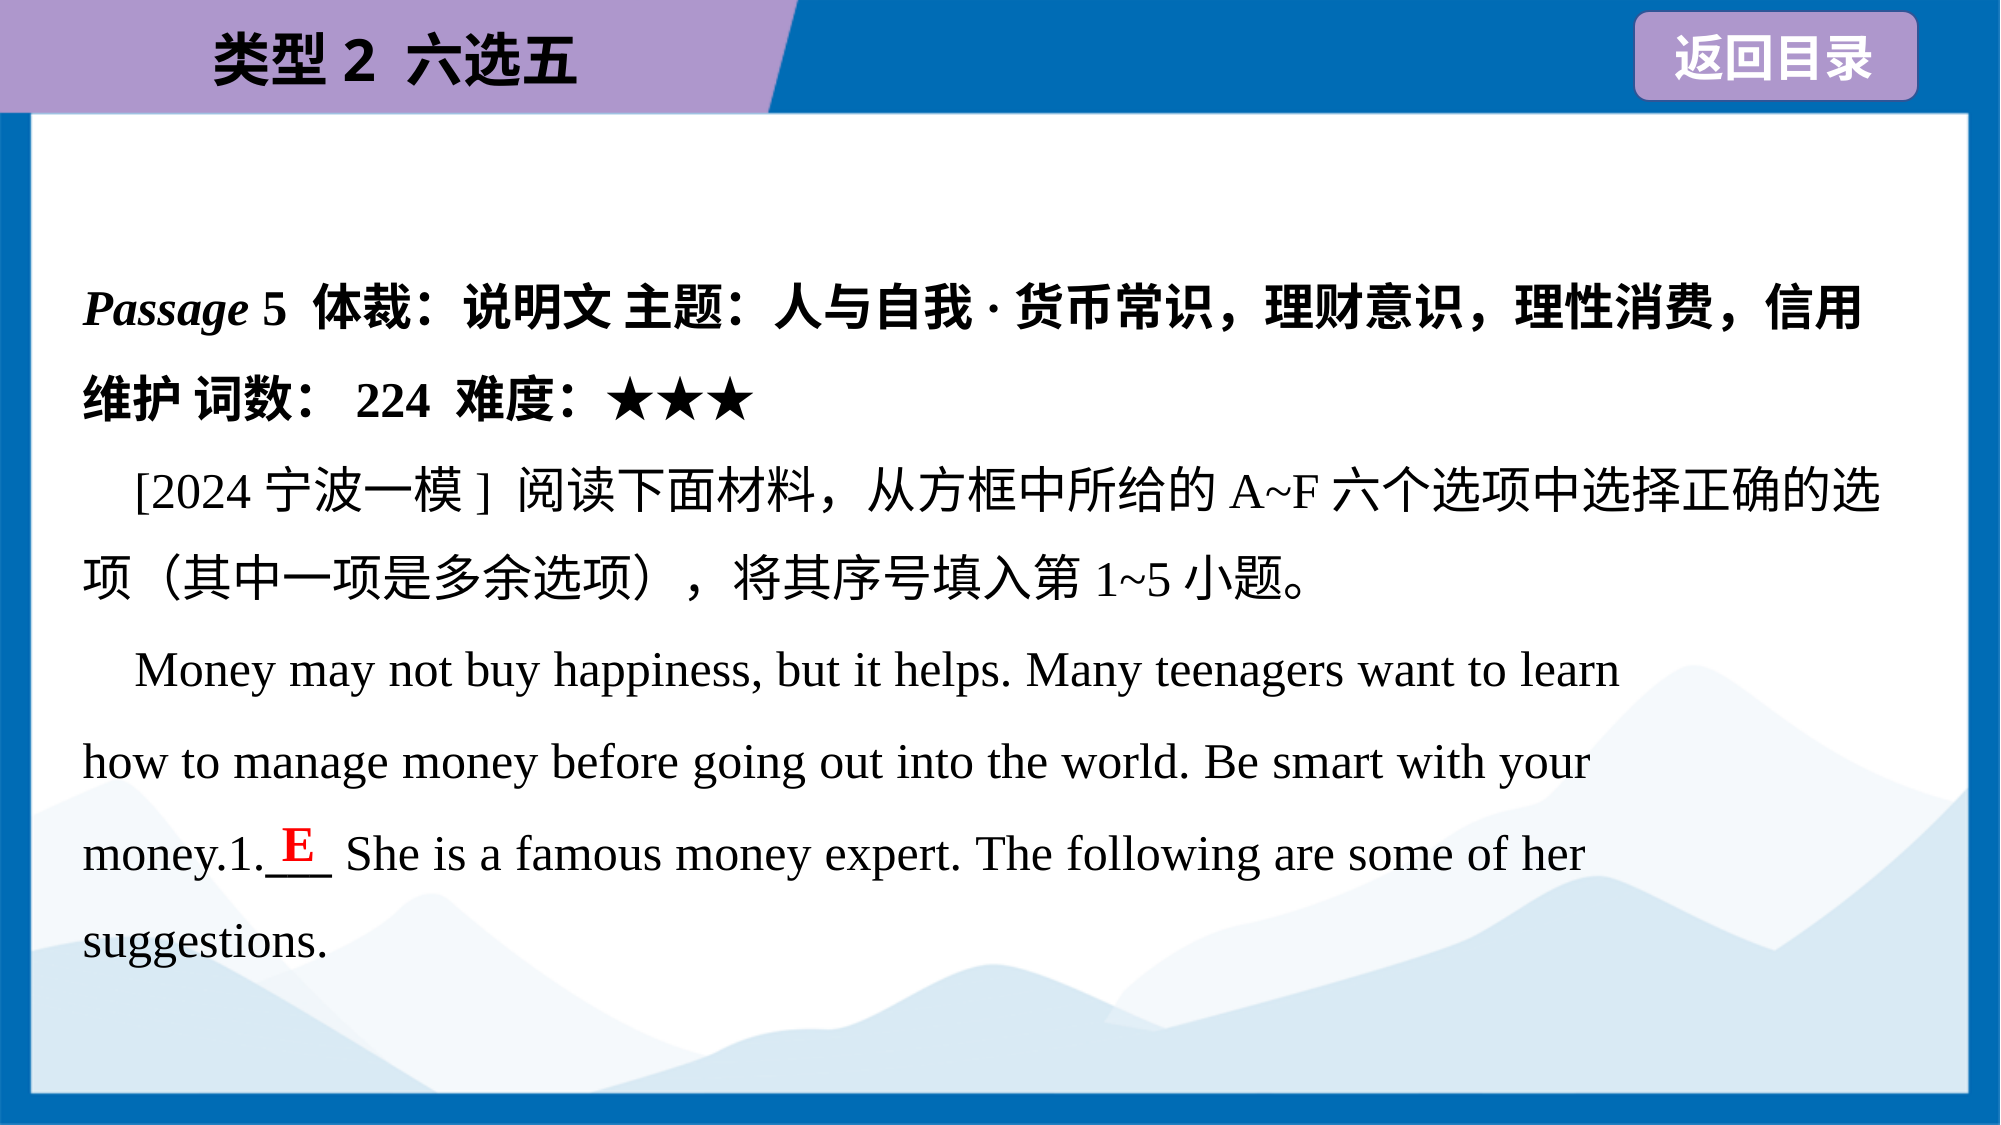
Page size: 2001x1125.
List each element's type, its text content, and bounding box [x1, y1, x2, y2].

picture [0, 0, 2000, 1125]
text_box Money may not buy happiness, but it helps. Many teenagers want to learn how to manage money before going out into the world. Be smart with your money.1.___ She is a famous money expert. The following are some of her suggestions. [82, 605, 1917, 959]
text_box Passage 5 体裁：说明文 主题：人与自我·货币常识，理财意识，理性消费，信用 维护 词数：224 难度：★★★ [2024宁波一模] 阅读下面材料，从方框中所给的A~F六个选项中选择正确的选 项（其中一项是多余选项），将其序号填入第1~5小题。 [82, 243, 1917, 597]
text_box E [263, 784, 334, 863]
